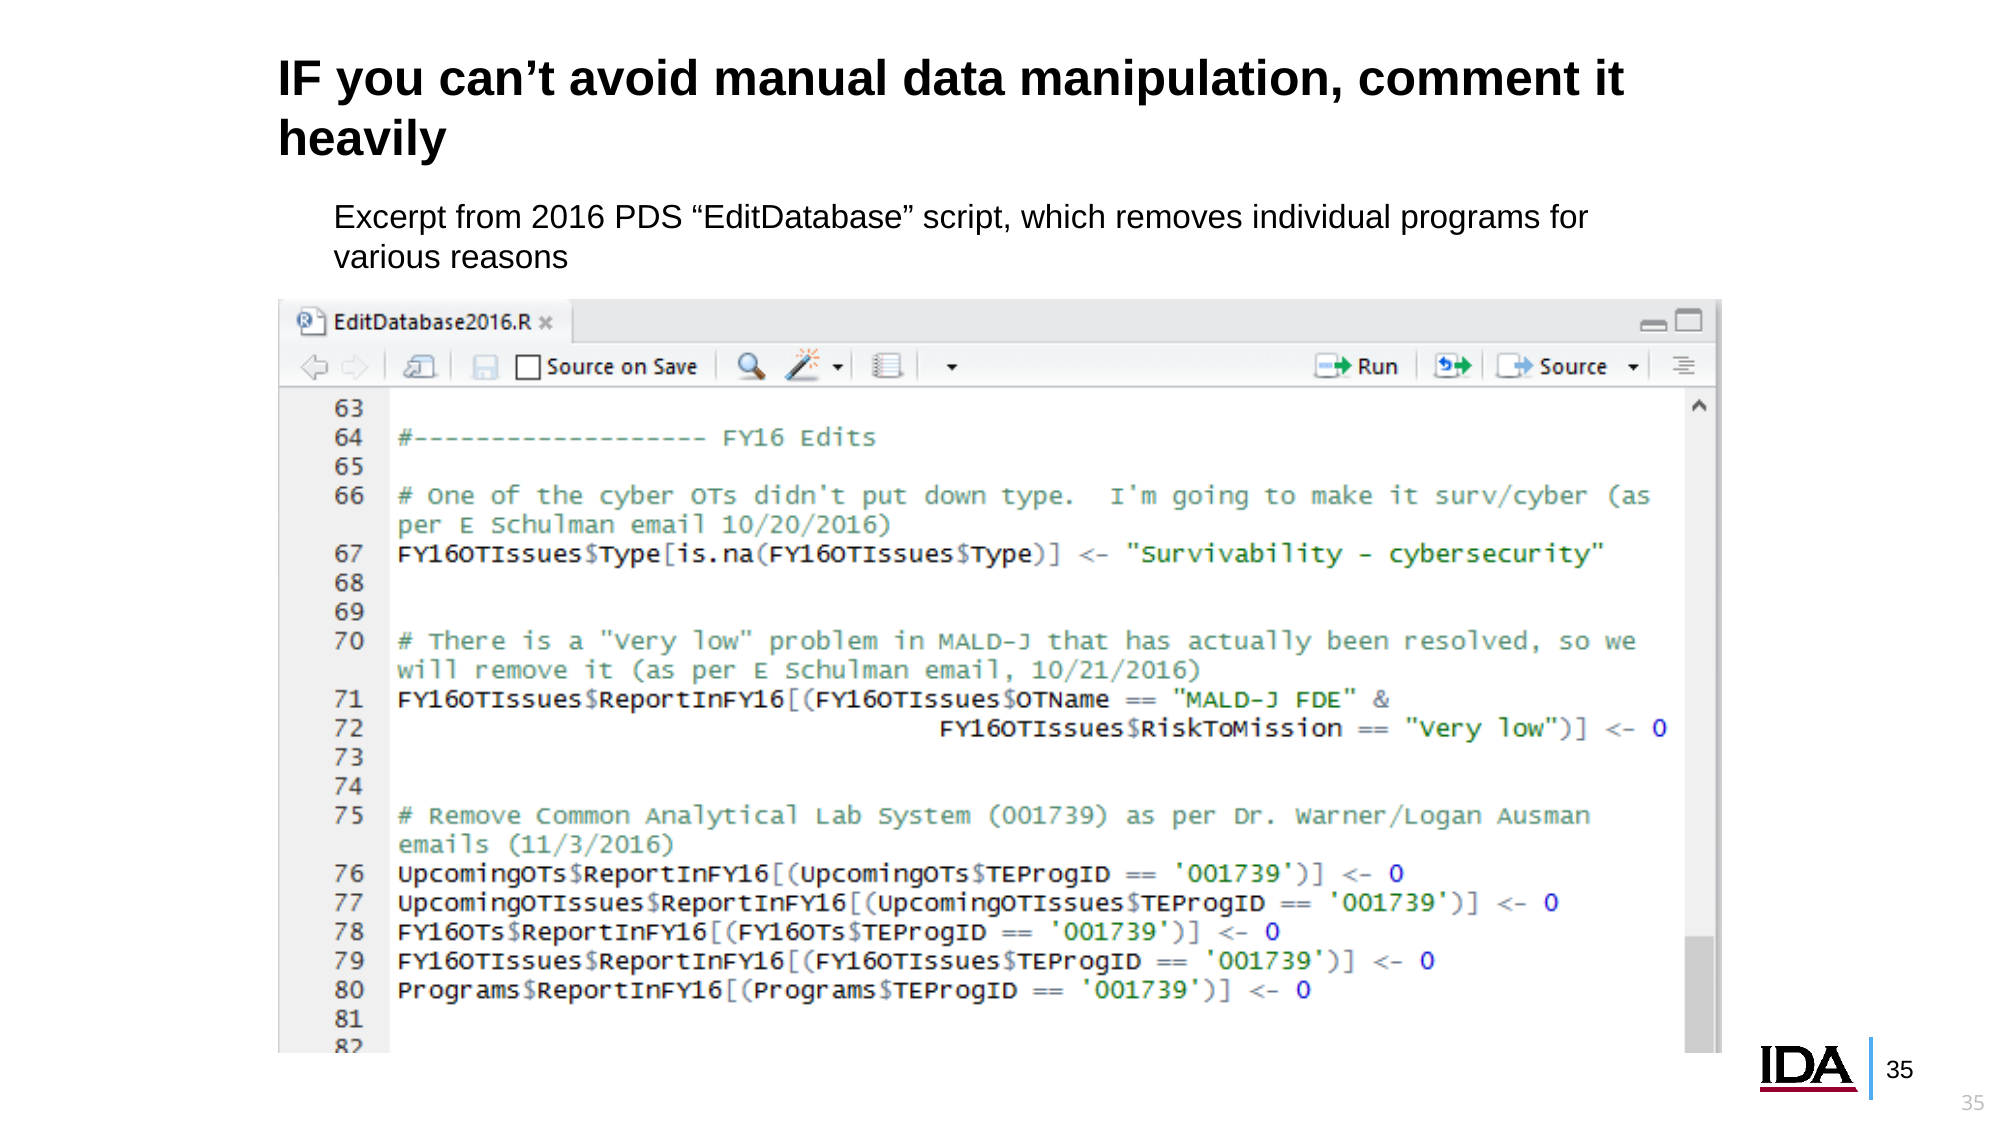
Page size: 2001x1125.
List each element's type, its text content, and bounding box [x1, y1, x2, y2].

slide_number 34 [1866, 1065, 2000, 1125]
text_box Excerpt from 2016 PDS “EditDatabase” script, which removes individual programs for various reasons [318, 187, 1682, 283]
title IF you can’t avoid manual data manipulation, comment it heavily [262, 26, 1738, 184]
picture [277, 299, 1723, 1053]
picture [1760, 1046, 1858, 1092]
